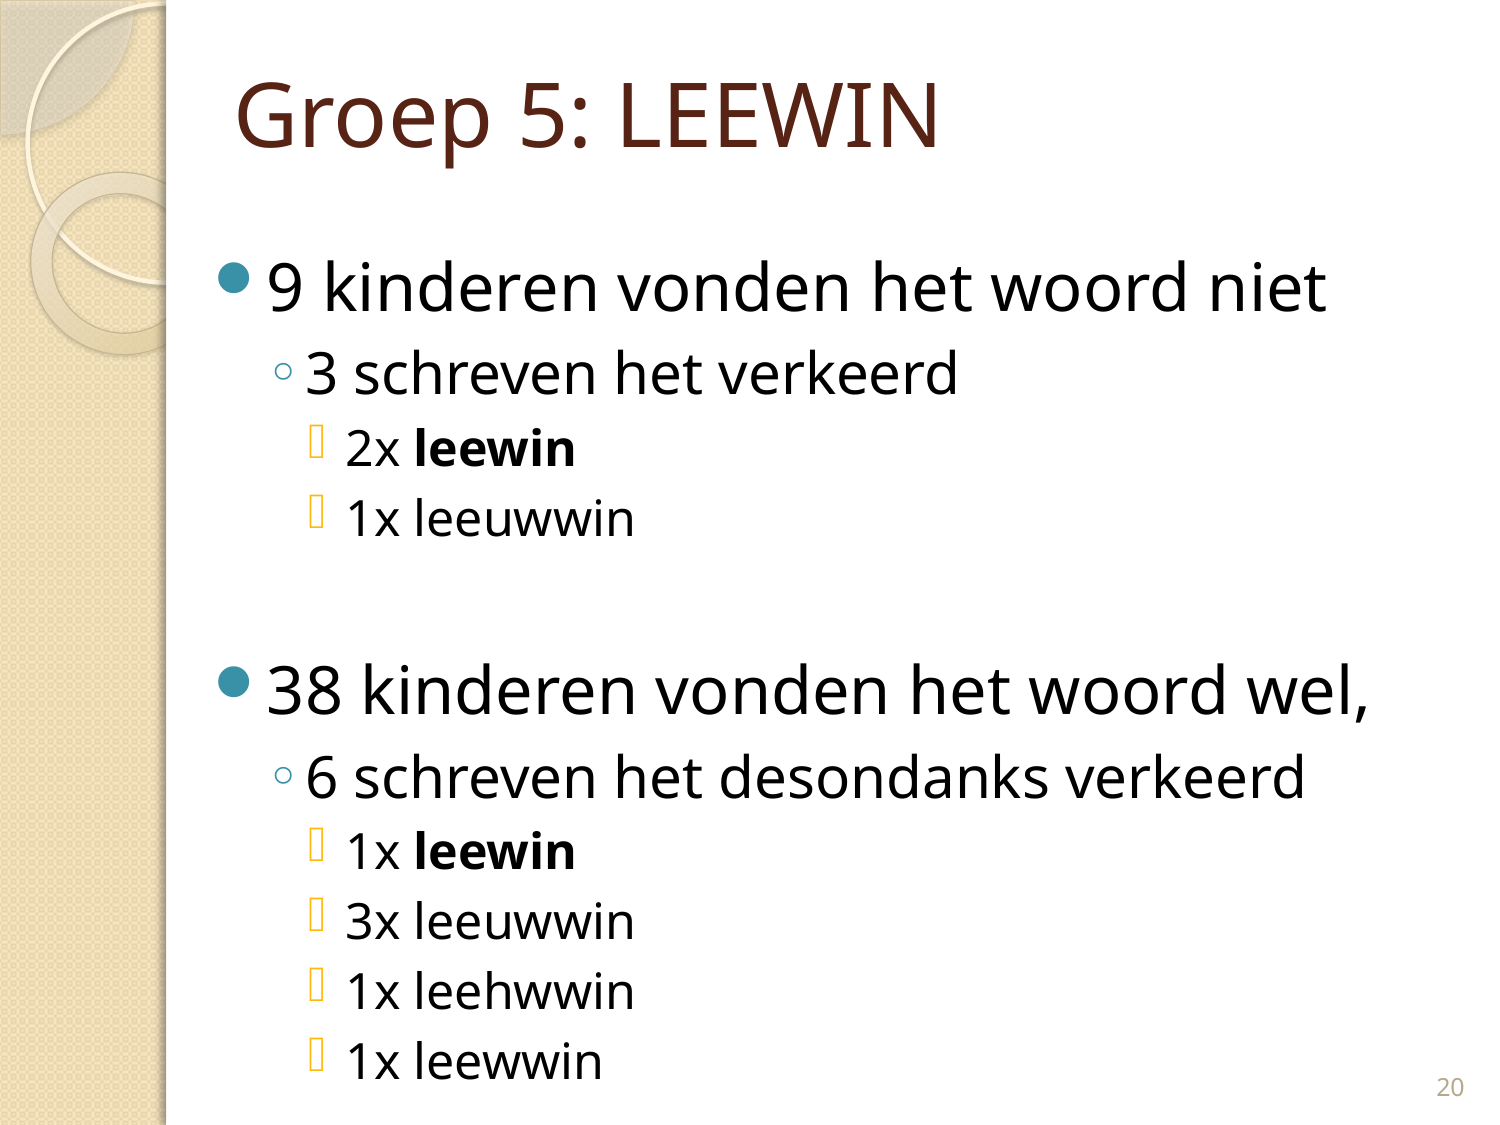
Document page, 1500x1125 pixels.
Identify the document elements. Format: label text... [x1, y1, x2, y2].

list 9 kinderen vonden het woord niet 3 schreven het verkeerd 2x leewin 1x leeuwwin 38 kinderen vonden het woord wel, 6 schreven het desondanks verkeerd 1x leewin 3x leeuwwin 1x leehwwin 1x leewwin [185, 237, 1486, 1125]
slide_number 20 [1413, 1034, 1488, 1113]
title Groep 5: LEEWIN [218, 17, 1449, 206]
